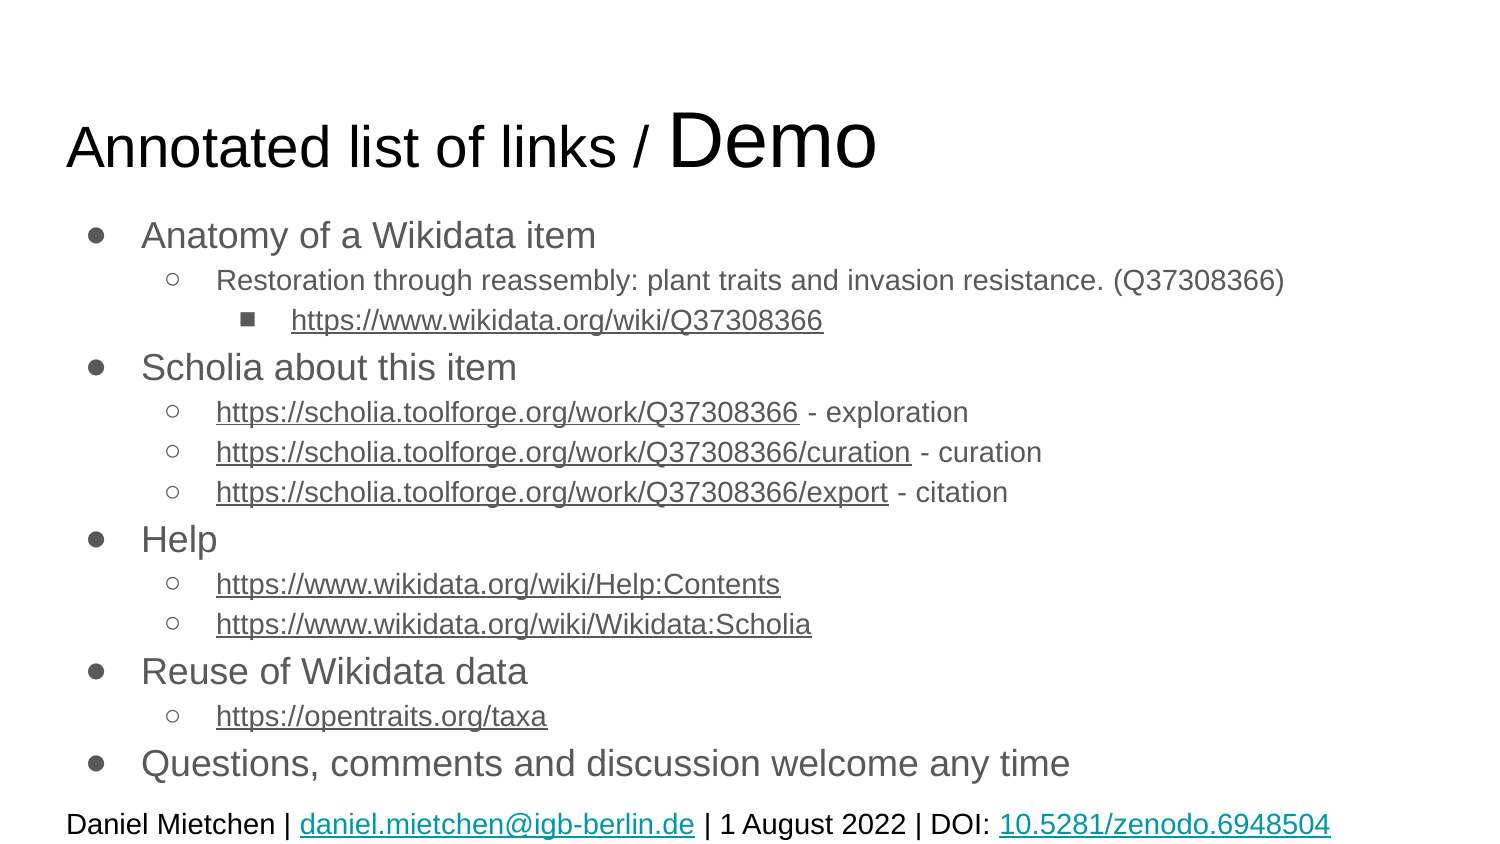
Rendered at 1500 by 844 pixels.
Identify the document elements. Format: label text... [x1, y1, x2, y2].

title Annotated list of links / Demo [51, 72, 1449, 189]
list Anatomy of a Wikidata item Restoration through reassembly: plant traits and invasion resistance. (Q37308366) https://www.wikidata.org/wiki/Q37308366 Scholia about this item https://scholia.toolforge.org/work/Q37308366 - exploration https://scholia.toolforge.org/work/Q37308366/curation - curation https://scholia.toolforge.org/work/Q37308366/export - citation Help https://www.wikidata.org/wiki/Help:Contents https://www.wikidata.org/wiki/Wikidata:Scholia Reuse of Wikidata data https://opentraits.org/taxa Questions, comments and discussion welcome any time [51, 189, 1491, 800]
